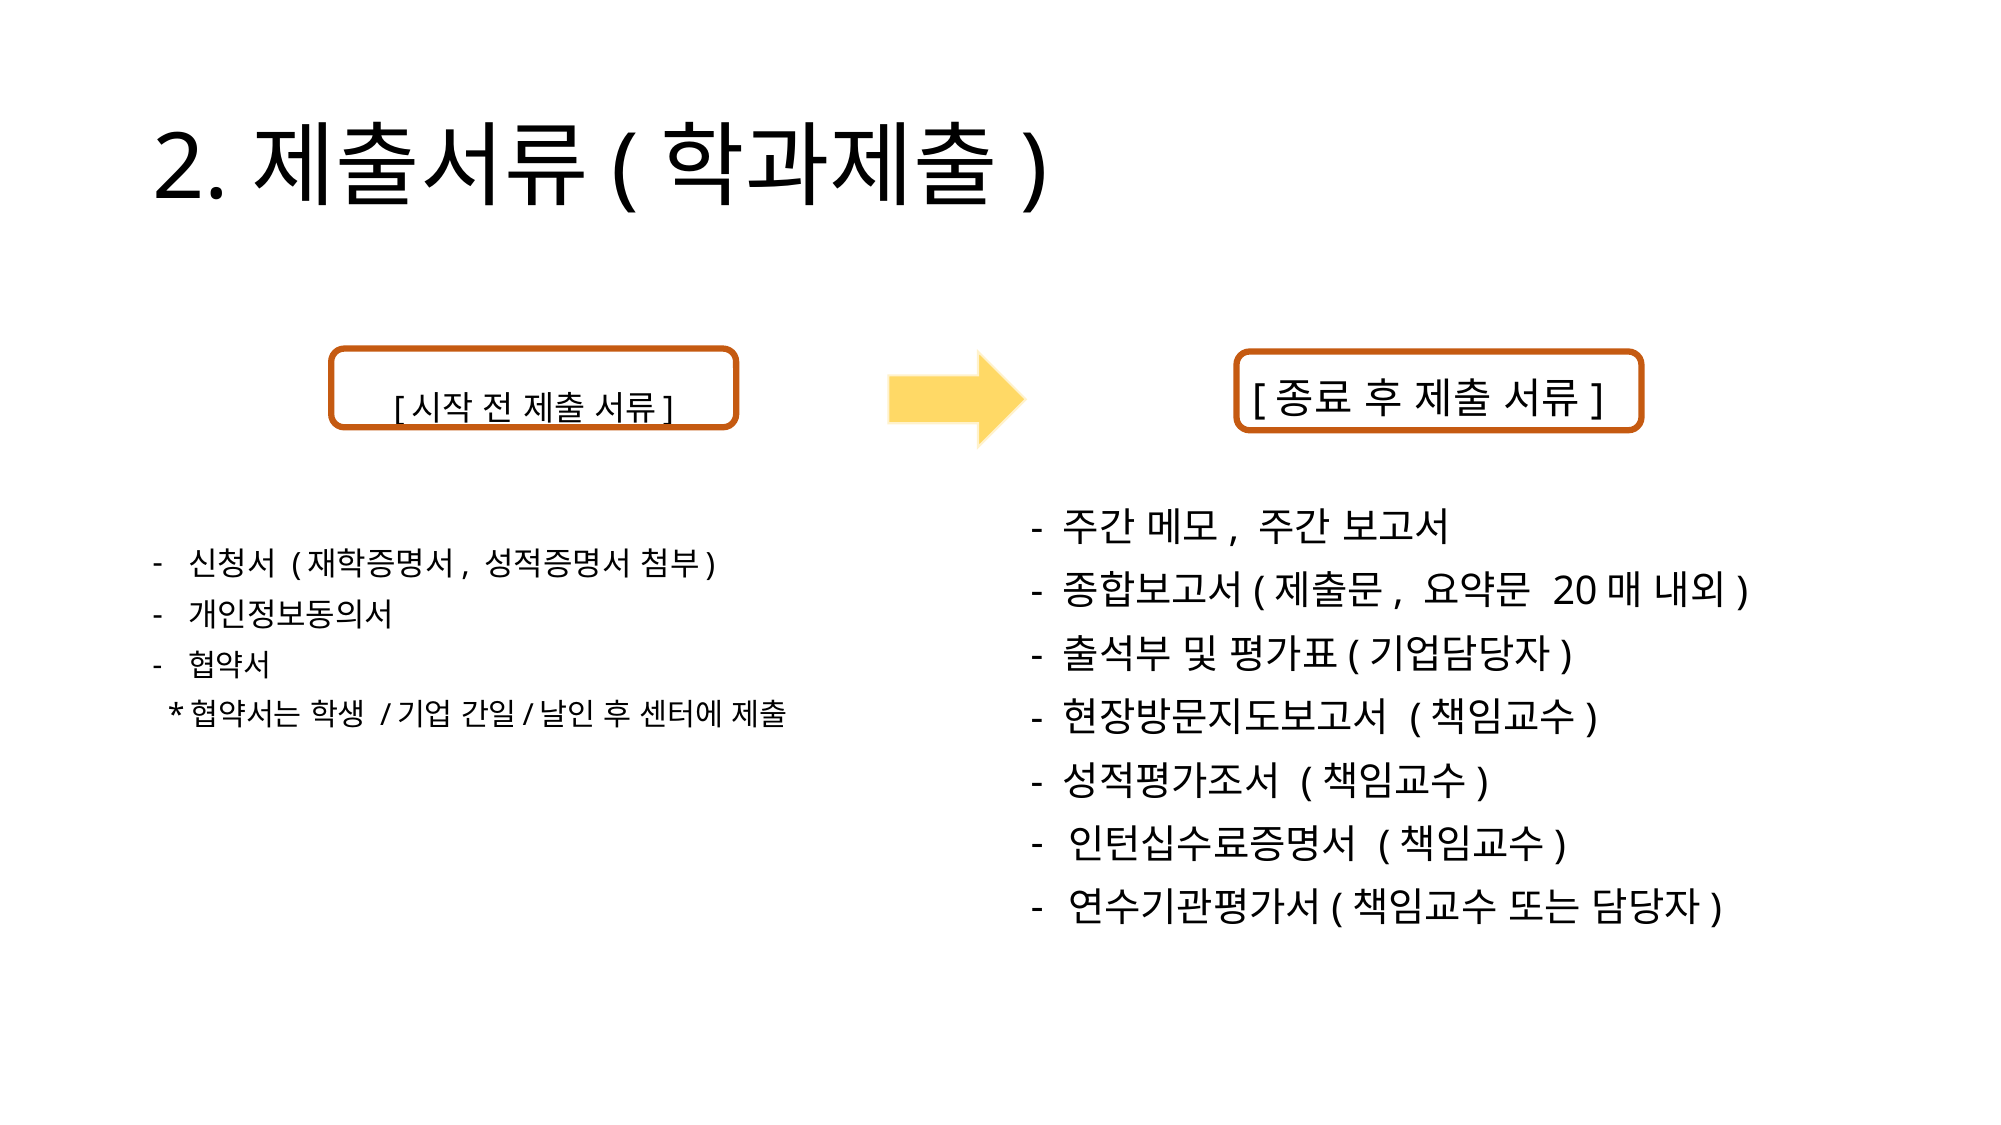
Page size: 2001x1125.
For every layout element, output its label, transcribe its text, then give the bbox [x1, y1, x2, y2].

list [시작 전 제출 서류] 신청서 (재학증명서, 성적증명서 첨부) 개인정보동의서 협약서 *협약서는 학생 /기업 간일/날인 후 센터에 제출 [137, 326, 930, 791]
title 2.제출서류(학과제출) [137, 59, 1863, 278]
text_box [종료 후 제출 서류] - 주간 메모, 주간 보고서 - 종합보고서(제출문, 요약문 20매 내외) - 출석부 및 평가표(기업담당자) - 현장방문지도보고서 (책임교수) - 성적평가조서 (책임교수) 인턴십수료증명서 (책임교수) 연수기관평가서(책임교수 또는 담당자) [1015, 299, 1863, 1014]
text_box [1235, 350, 1643, 432]
text_box [887, 349, 1028, 450]
text_box [330, 347, 738, 429]
